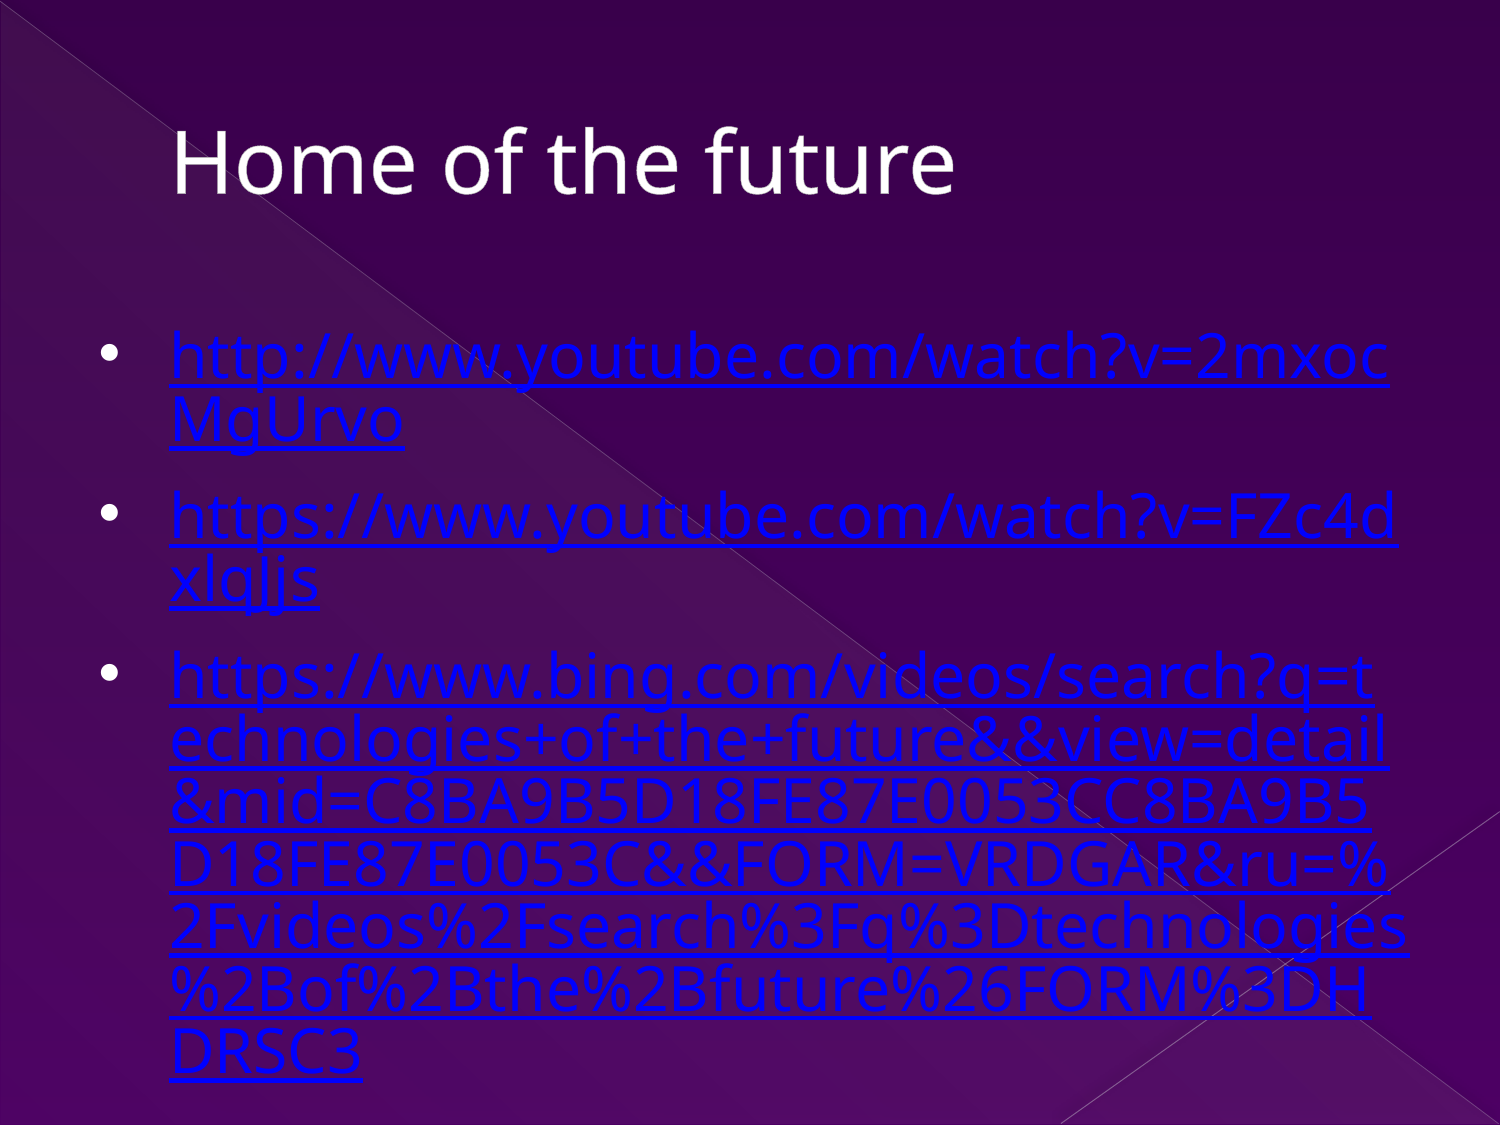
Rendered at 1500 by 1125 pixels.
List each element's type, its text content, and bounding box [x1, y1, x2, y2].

list http://www.youtube.com/watch?v=2mxocMgUrvo https://www.youtube.com/watch?v=FZc4dxlqJjs https://www.bing.com/videos/search?q=technologies+of+the+future&&view=detail&mid=C8BA9B5D18FE87E0053CC8BA9B5D18FE87E0053C&&FORM=VRDGAR&ru=%2Fvideos%2Fsearch%3Fq%3Dtechnologies%2Bof%2Bthe%2Bfuture%26FORM%3DHDRSC3 [75, 308, 1425, 1059]
title Home of the future [75, 43, 1425, 274]
